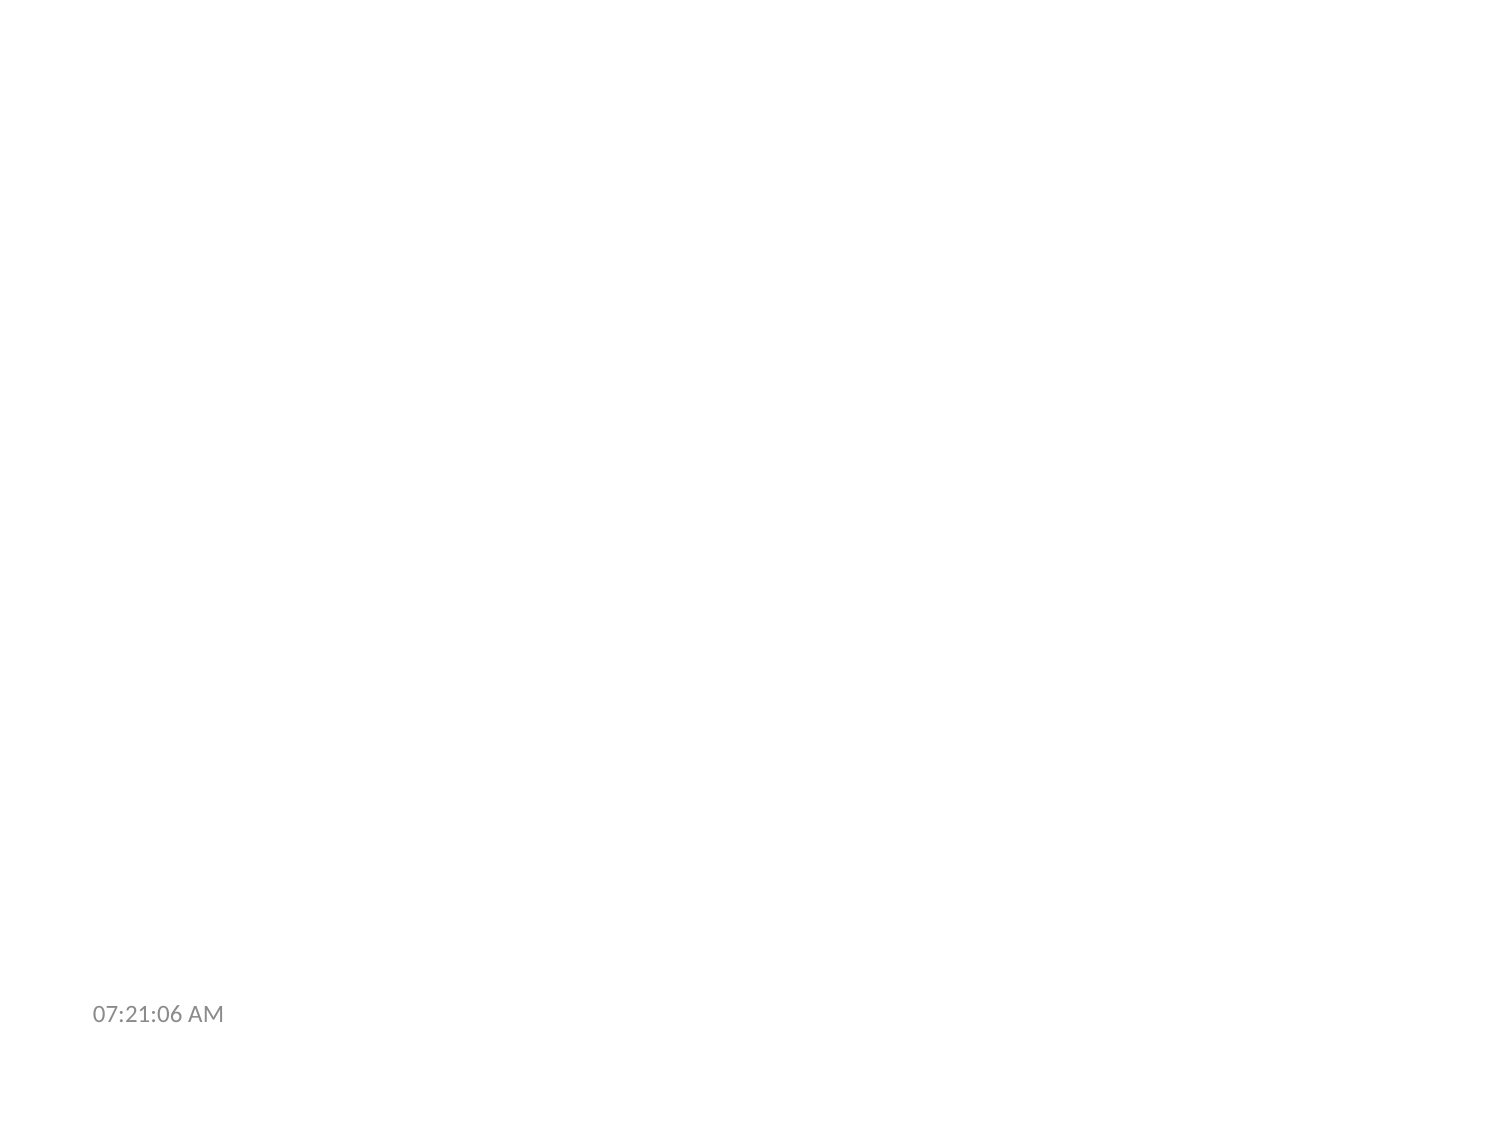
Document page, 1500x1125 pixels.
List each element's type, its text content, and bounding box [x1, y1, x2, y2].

text_box 3:35:09 PM [77, 982, 428, 1043]
